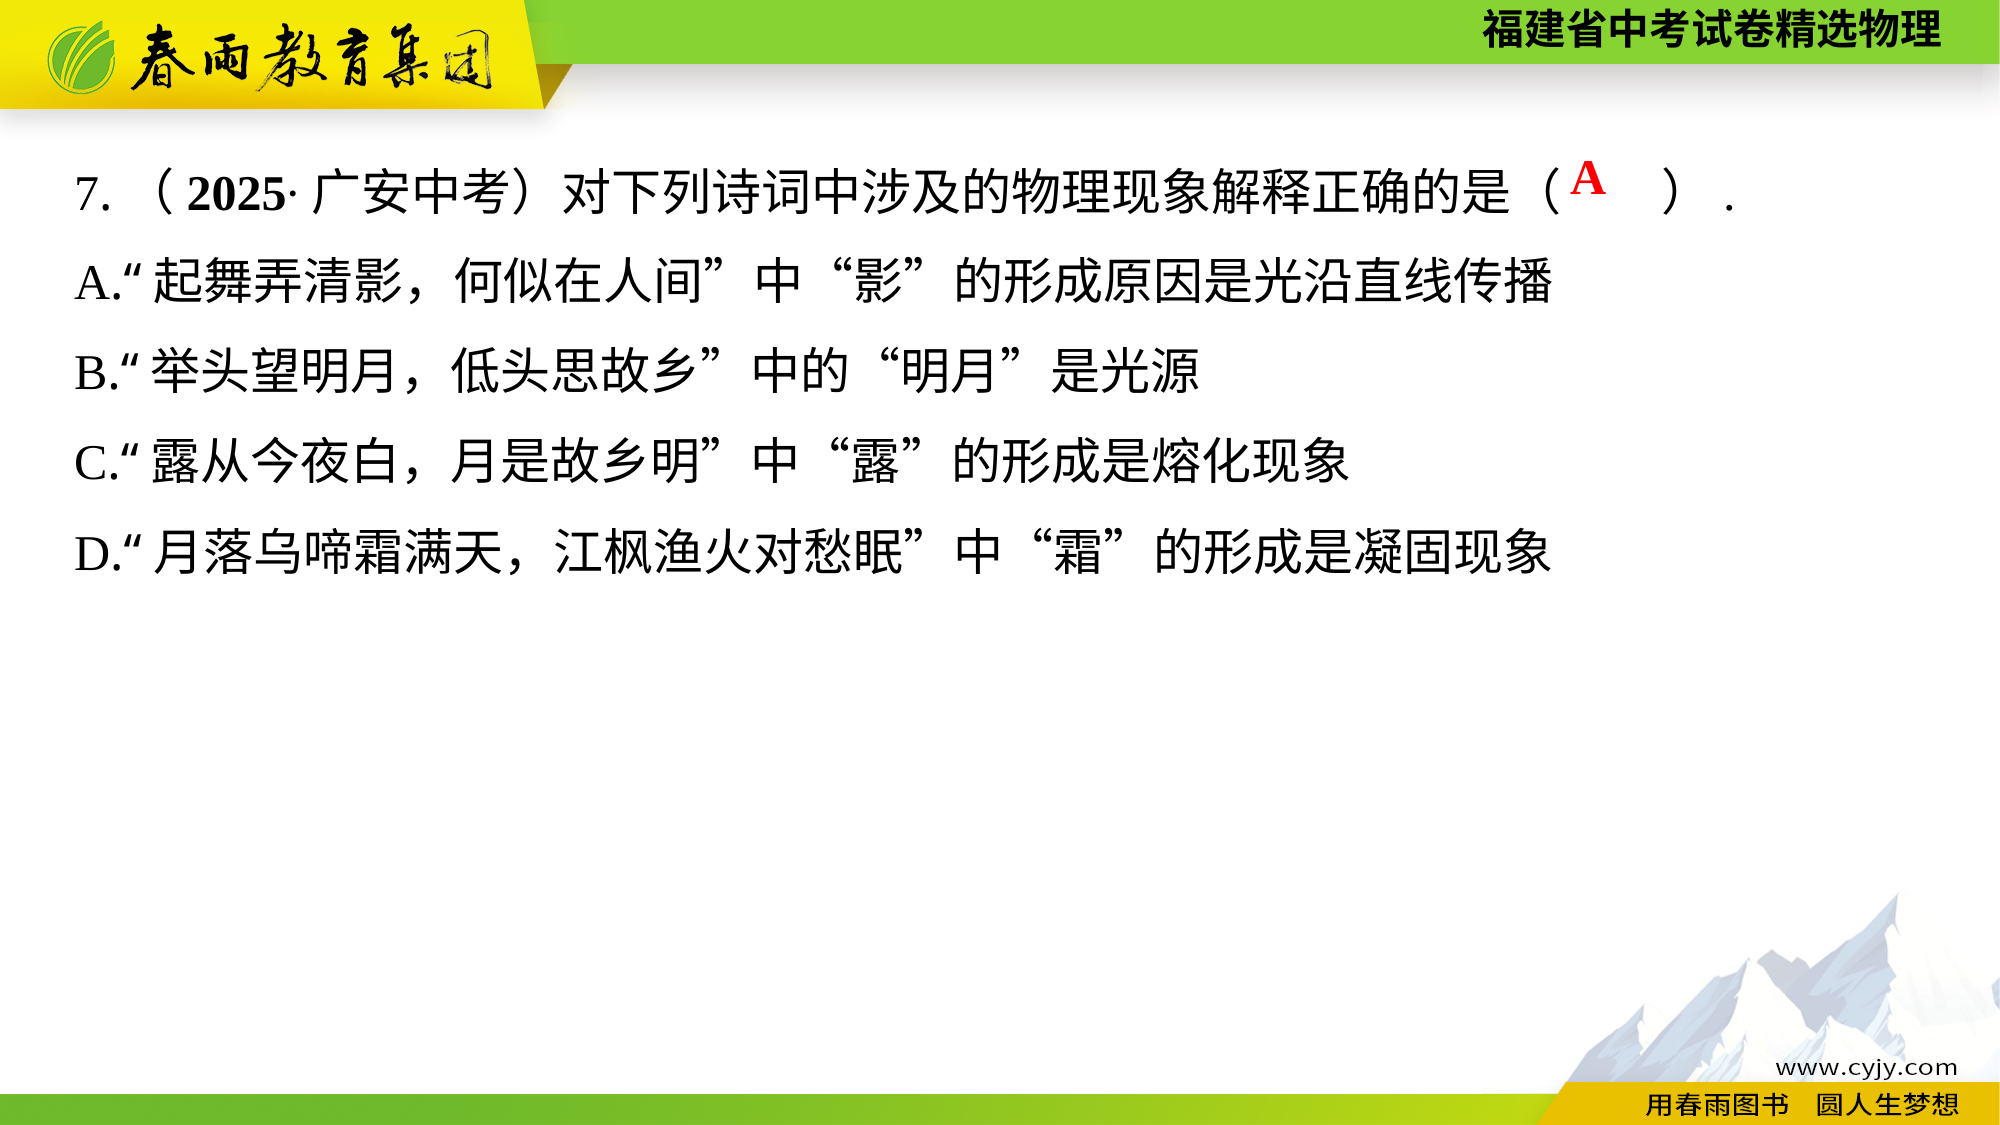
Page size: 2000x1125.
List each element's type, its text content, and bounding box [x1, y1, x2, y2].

list 7.（2025∙广安中考）对下列诗词中涉及的物理现象解释正确的是（ ）. A.“起舞弄清影，何似在人间”中“影”的形成原因是光沿直线传播 B.“举头望明月，低头思故乡”中的“明月”是光源 C.“露从今夜白，月是故乡明”中“露”的形成是熔化现象 D.“月落乌啼霜满天，江枫渔火对愁眠”中“霜”的形成是凝固现象 [59, 122, 1944, 581]
picture [0, 0, 2000, 1125]
text_box A [1555, 137, 1622, 212]
